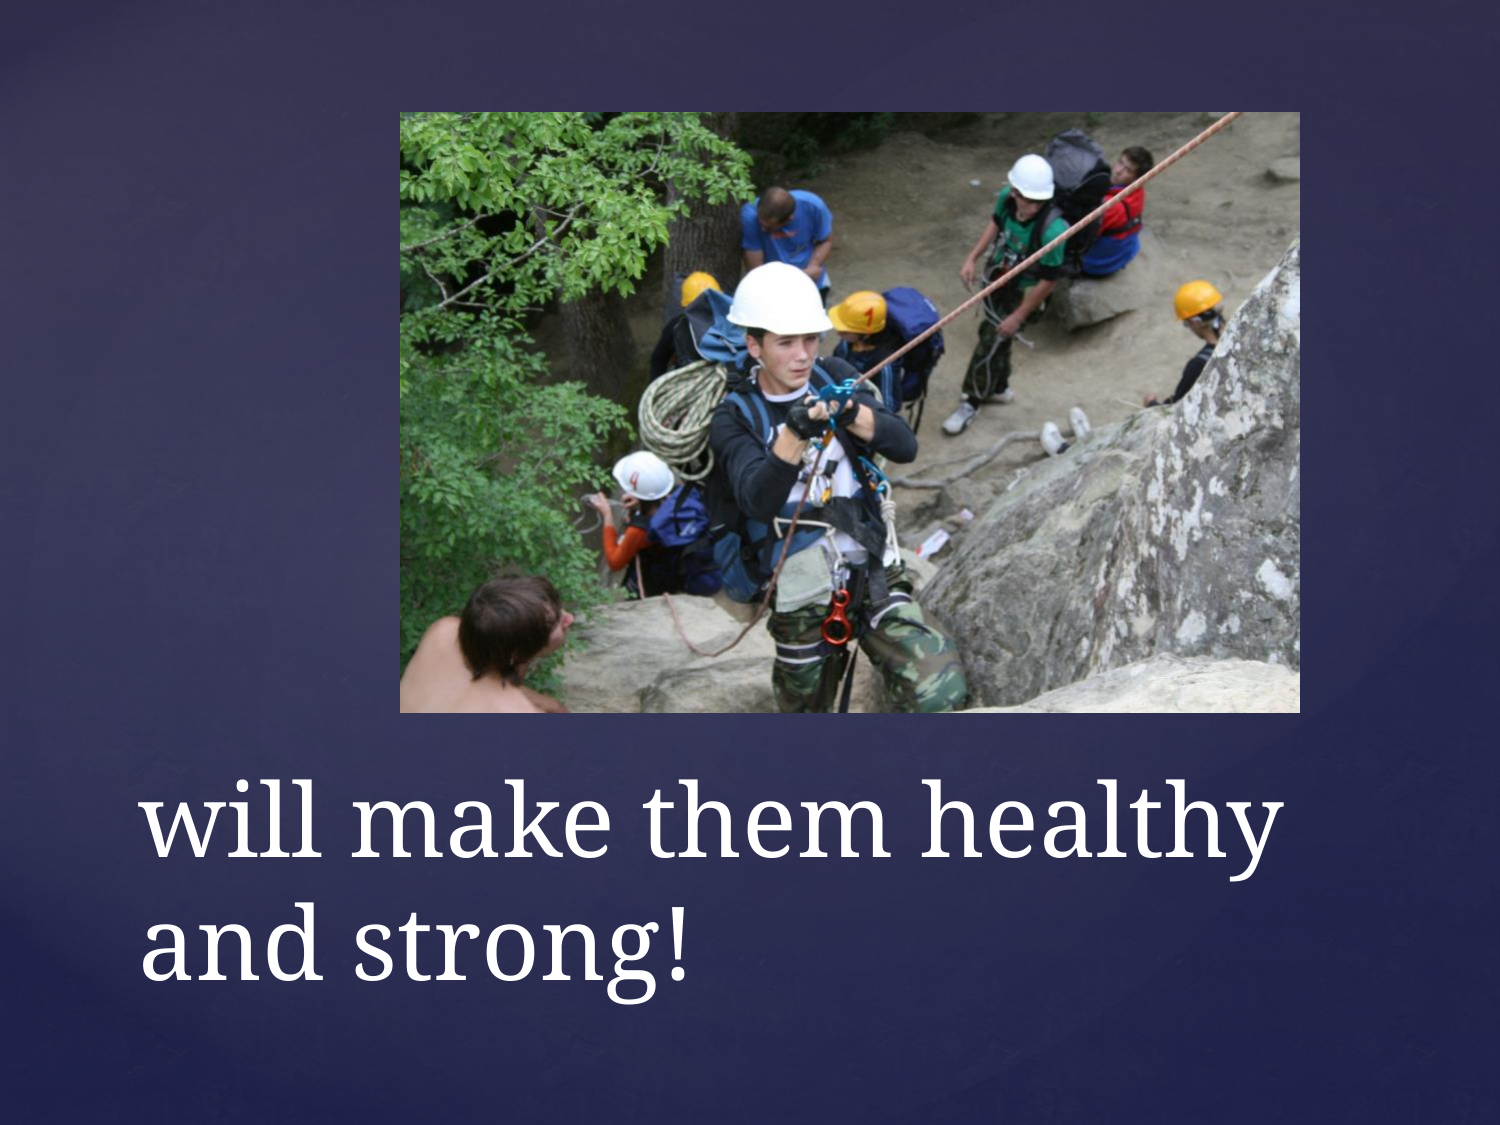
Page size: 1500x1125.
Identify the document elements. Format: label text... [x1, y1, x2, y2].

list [400, 111, 1300, 713]
title will make them healthy and strong! [123, 857, 1362, 1008]
